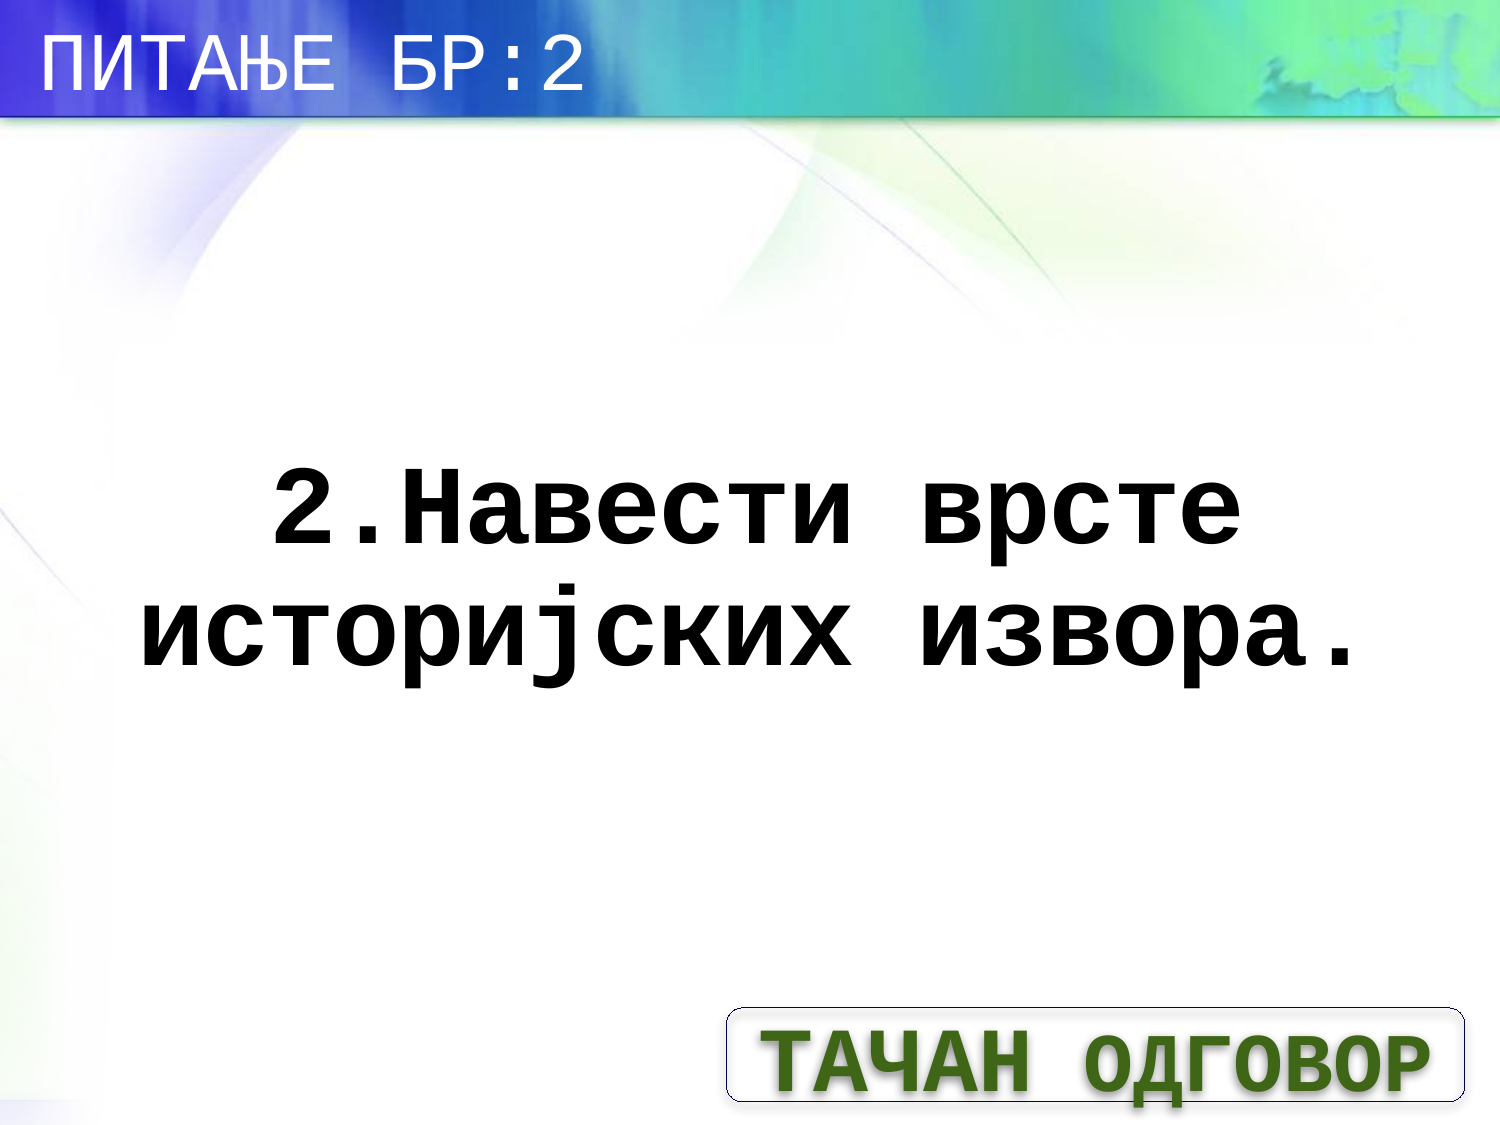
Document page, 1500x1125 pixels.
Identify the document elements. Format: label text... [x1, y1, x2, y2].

title 2.Навести врсте историјских извора. [70, 164, 1442, 973]
text_box ПИТАЊЕ БР:2 [23, 0, 621, 115]
text_box ТАЧАН ОДГОВОР [726, 1007, 1465, 1102]
picture [0, 0, 1500, 1125]
